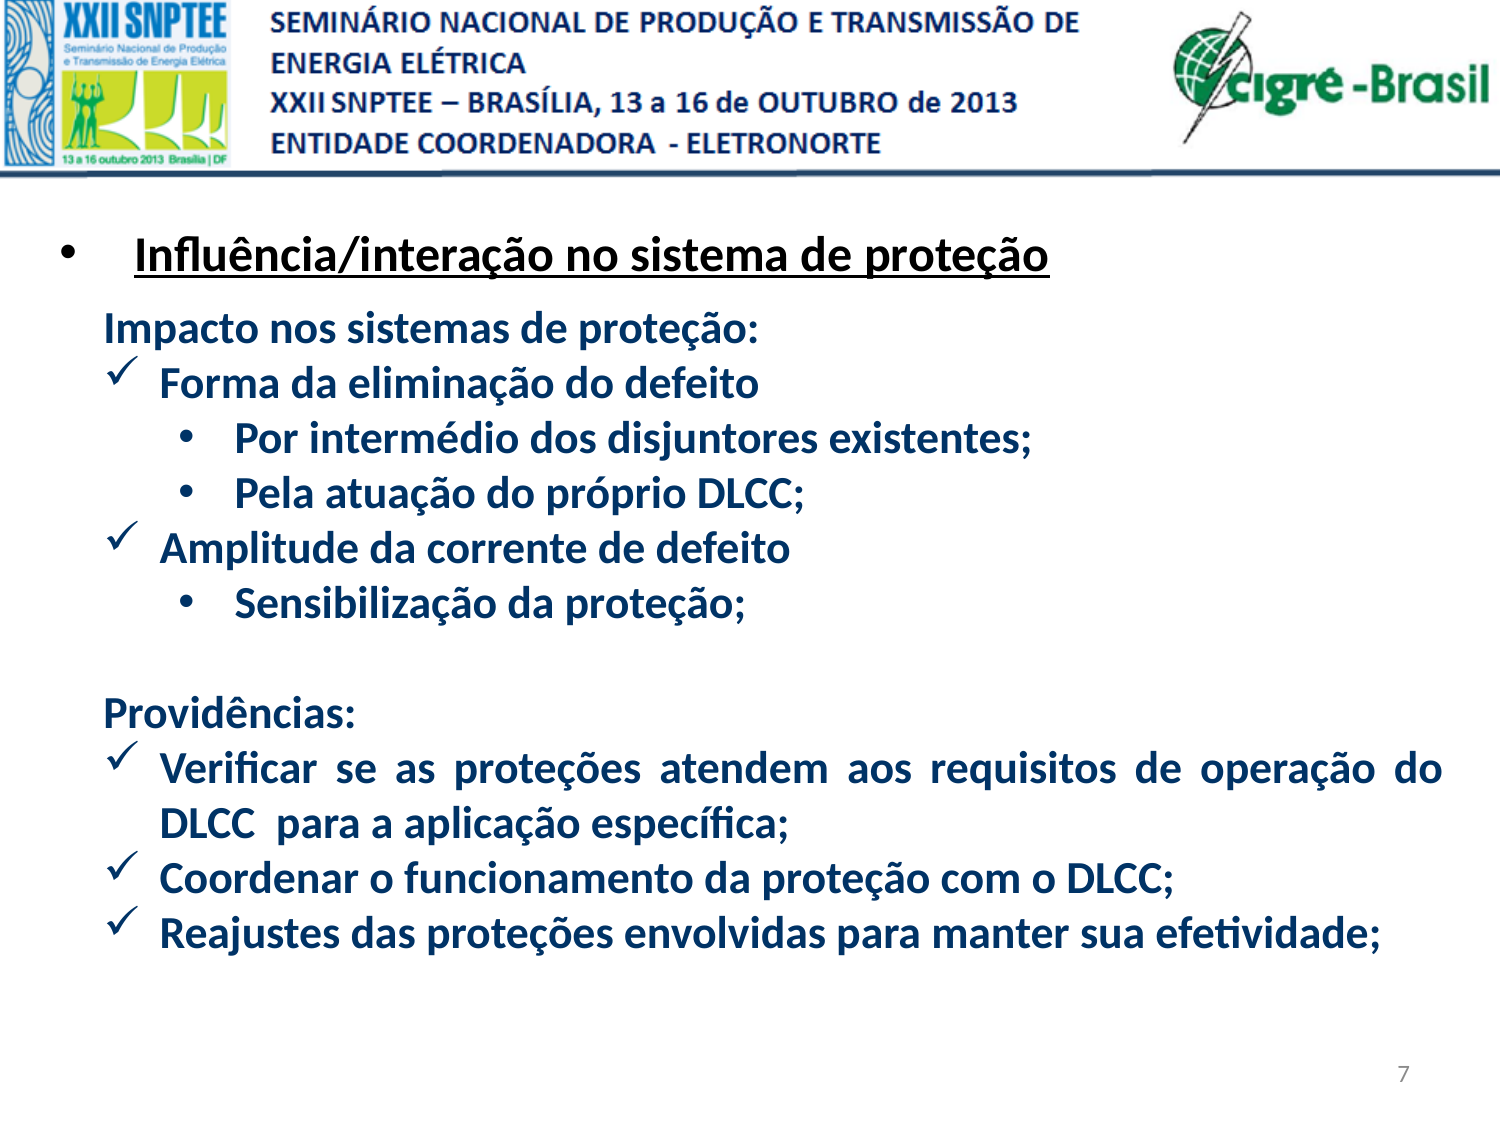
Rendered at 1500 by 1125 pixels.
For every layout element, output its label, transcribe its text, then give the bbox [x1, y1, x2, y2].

text_box Impacto nos sistemas de proteção: Forma da eliminação do defeito Por intermédio dos disjuntores existentes; Pela atuação do próprio DLCC; Amplitude da corrente de defeito Sensibilização da proteção; Providências: Verificar se as proteções atendem aos requisitos de operação do DLCC para a aplicação específica; Coordenar o funcionamento da proteção com o DLCC; Reajustes das proteções envolvidas para manter sua efetividade; [88, 290, 1459, 1000]
slide_number 7 [1074, 1042, 1425, 1103]
picture [0, 0, 1500, 182]
text_box Influência/interação no sistema de proteção [44, 184, 1498, 290]
